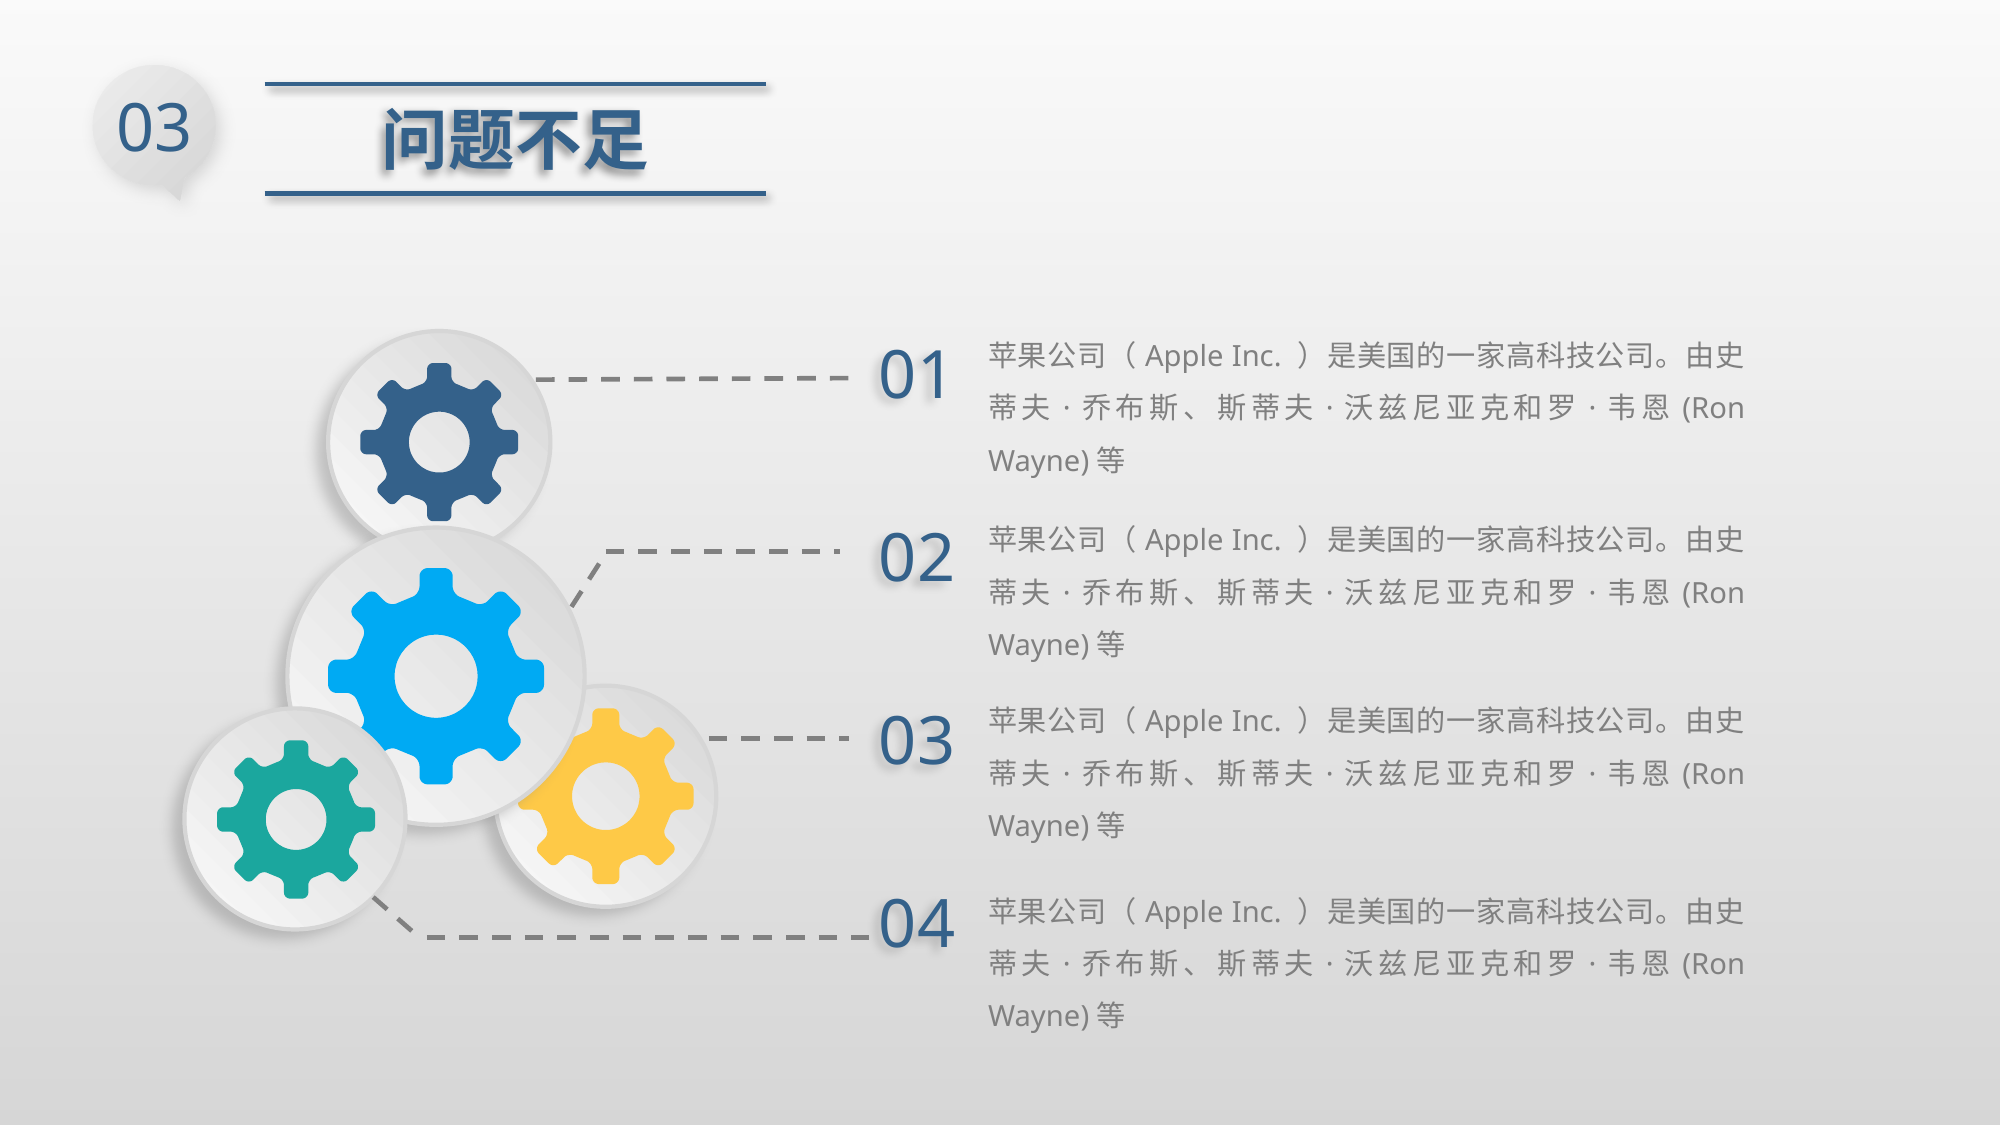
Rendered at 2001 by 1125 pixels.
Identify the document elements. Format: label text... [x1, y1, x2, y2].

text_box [328, 330, 551, 527]
text_box 苹果公司（Apple Inc. ）是美国的一家高科技公司。由史蒂夫·乔布斯、斯蒂夫·沃兹尼亚克和罗·韦恩(Ron Wayne)等 [973, 496, 1760, 669]
text_box 苹果公司（Apple Inc. ）是美国的一家高科技公司。由史蒂夫·乔布斯、斯蒂夫·沃兹尼亚克和罗·韦恩(Ron Wayne)等 [973, 677, 1760, 850]
text_box 04 [864, 873, 971, 968]
text_box 01 [864, 324, 971, 420]
text_box 03 [864, 690, 971, 786]
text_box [264, 84, 767, 194]
text_box 苹果公司（Apple Inc. ）是美国的一家高科技公司。由史蒂夫·乔布斯、斯蒂夫·沃兹尼亚克和罗·韦恩(Ron Wayne)等 [973, 868, 1760, 1041]
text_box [373, 897, 870, 938]
text_box 苹果公司（Apple Inc. ）是美国的一家高科技公司。由史蒂夫·乔布斯、斯蒂夫·沃兹尼亚克和罗·韦恩(Ron Wayne)等 [973, 312, 1760, 485]
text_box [184, 708, 406, 930]
text_box 02 [864, 507, 971, 603]
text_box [495, 685, 717, 897]
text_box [571, 551, 840, 607]
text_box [92, 65, 216, 186]
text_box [287, 527, 585, 825]
